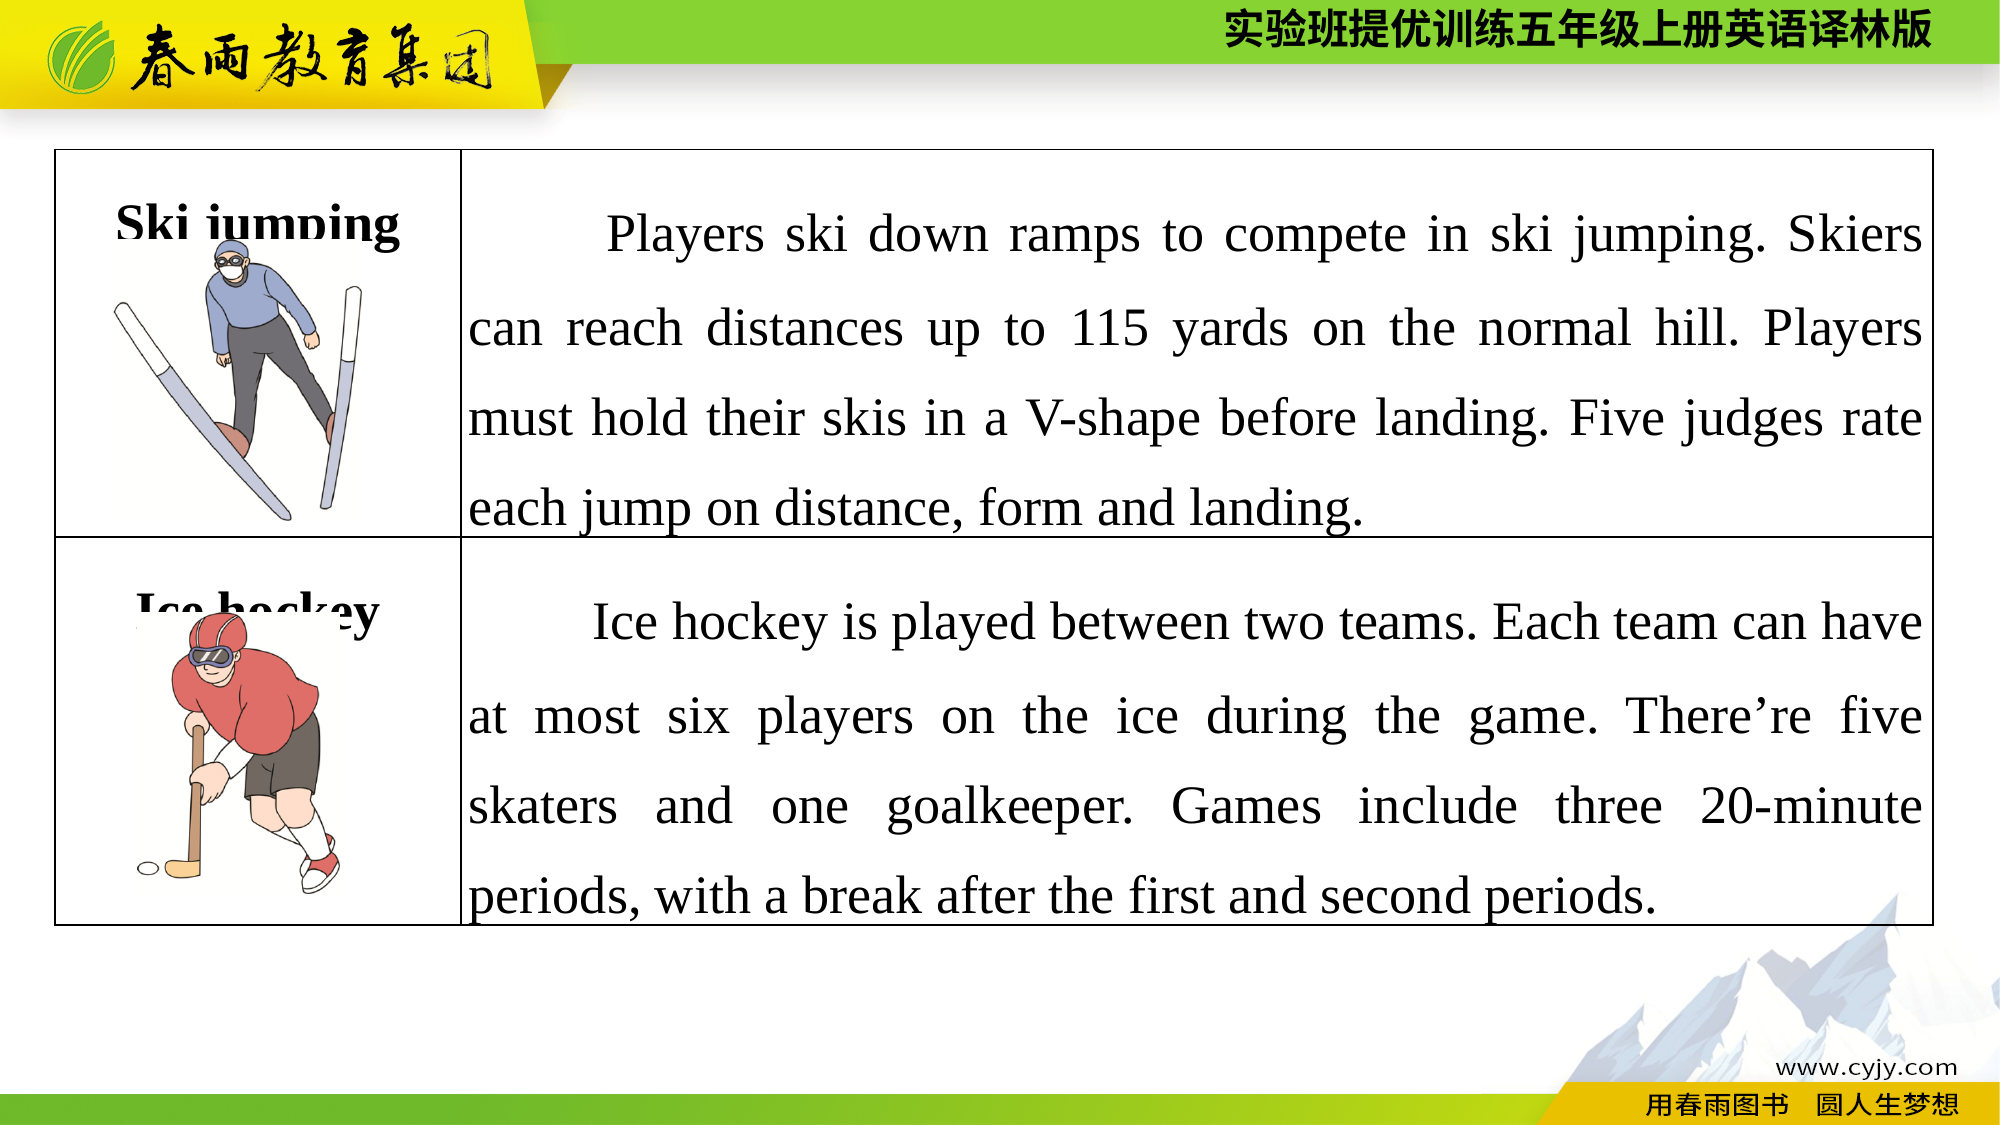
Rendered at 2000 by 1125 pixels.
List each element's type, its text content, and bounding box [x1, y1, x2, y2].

table_header Ski jumping [56, 150, 460, 536]
table_header Players ski down ramps to compete in ski jumping. Skiers can reach distances up to 115 yards on the normal hill. Players must hold their skis in a V-shape before landing. Five judges rate each jump on distance, form and landing. [462, 150, 1932, 536]
picture [0, 0, 2000, 1125]
table_cell Ice hockey [56, 538, 460, 924]
table_cell Ice hockey is played between two teams. Each team can have at most six players on the ice during the game. There’re five skaters and one goalkeeper. Games include three 20-minute periods, with a break after the first and second periods. [462, 538, 1932, 924]
